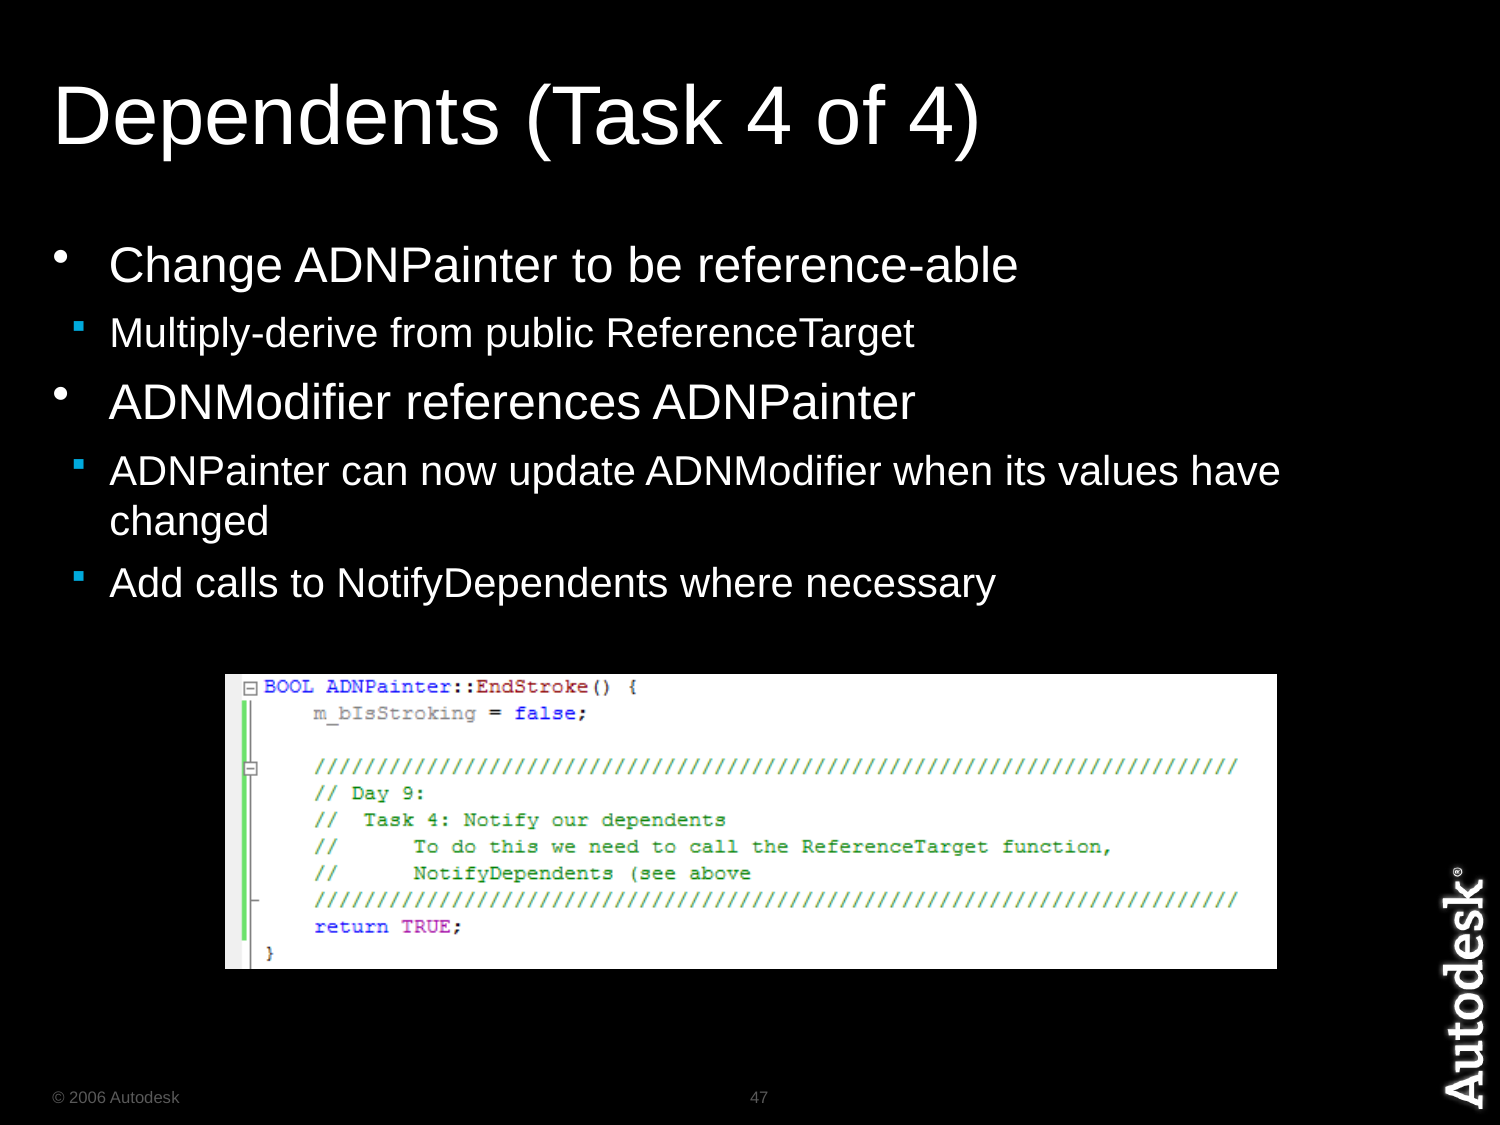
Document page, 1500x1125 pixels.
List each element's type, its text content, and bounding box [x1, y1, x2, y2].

list Change ADNPainter to be reference-able Multiply-derive from public ReferenceTarget ADNModifier references ADNPainter ADNPainter can now update ADNModifier when its values have changed Add calls to NotifyDependents where necessary [52, 231, 1401, 1073]
picture [1402, 0, 1500, 1125]
title Dependents (Task 4 of 4) [52, 22, 1401, 211]
picture [224, 674, 1277, 969]
